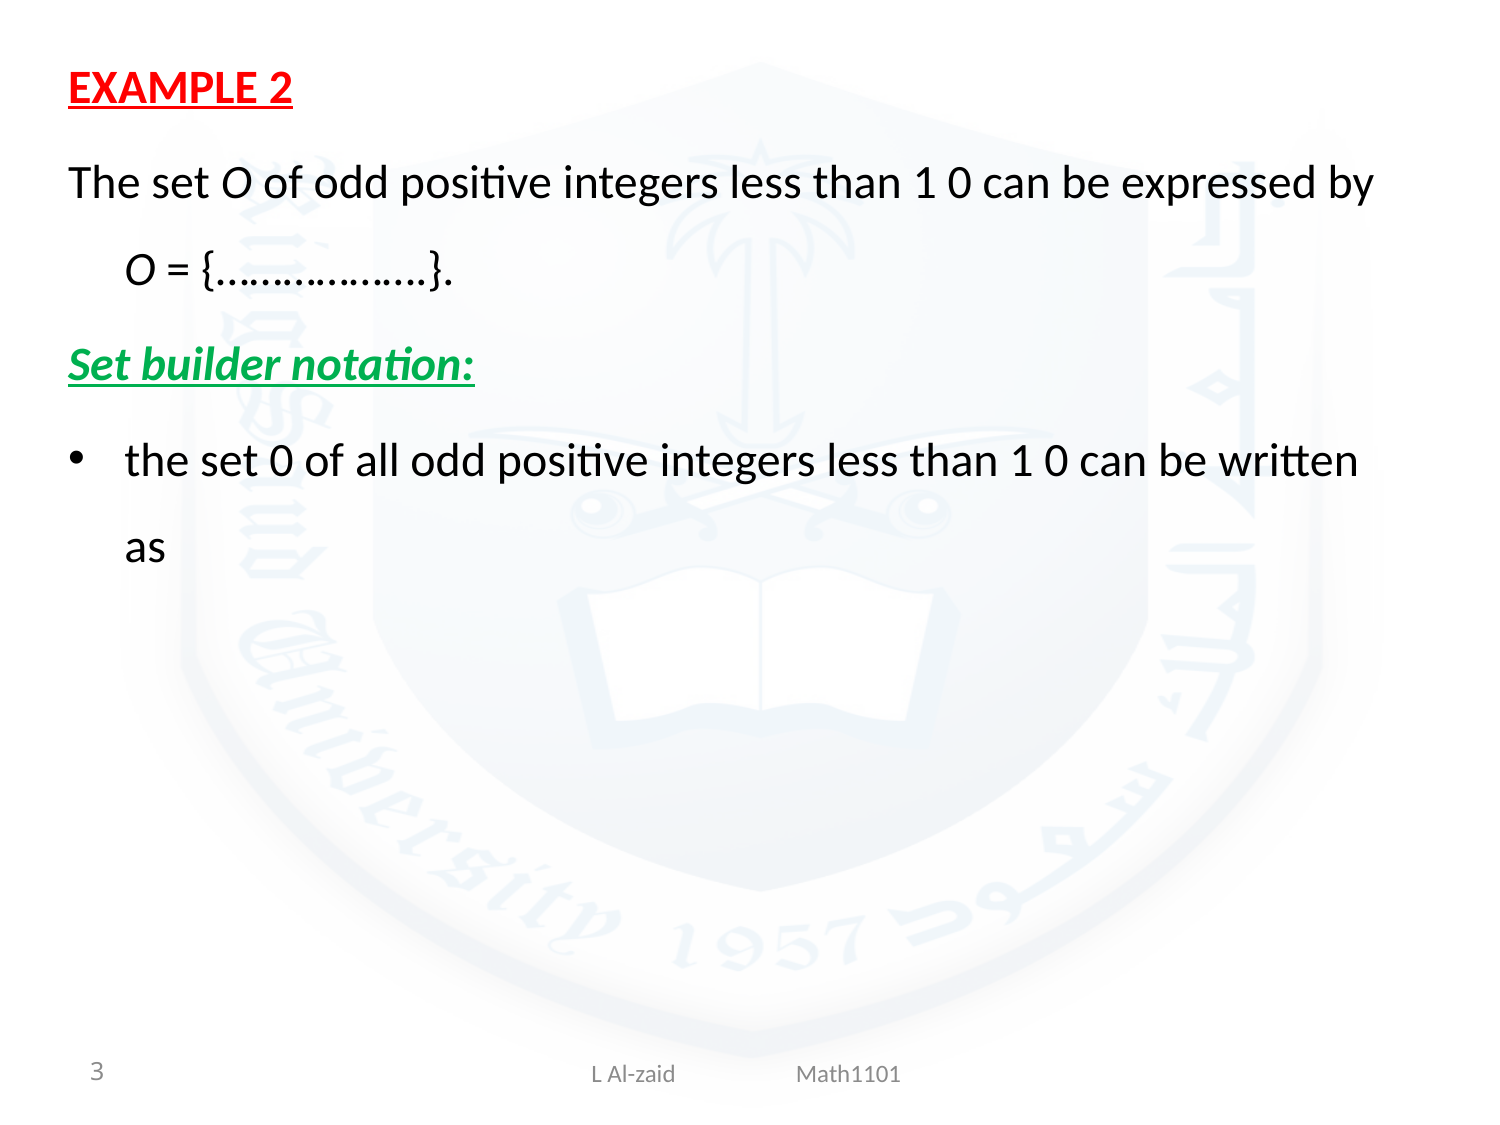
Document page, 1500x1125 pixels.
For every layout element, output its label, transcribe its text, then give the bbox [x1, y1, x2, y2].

footer L Al-zaid Math1101 [512, 1042, 988, 1103]
slide_number 3 [75, 1042, 425, 1103]
list EXAMPLE 2 The set O of odd positive integers less than 1 0 can be expressed by O = {……………….}. Set builder notation: the set 0 of all odd positive integers less than 1 0 can be written as [53, 19, 1404, 1071]
